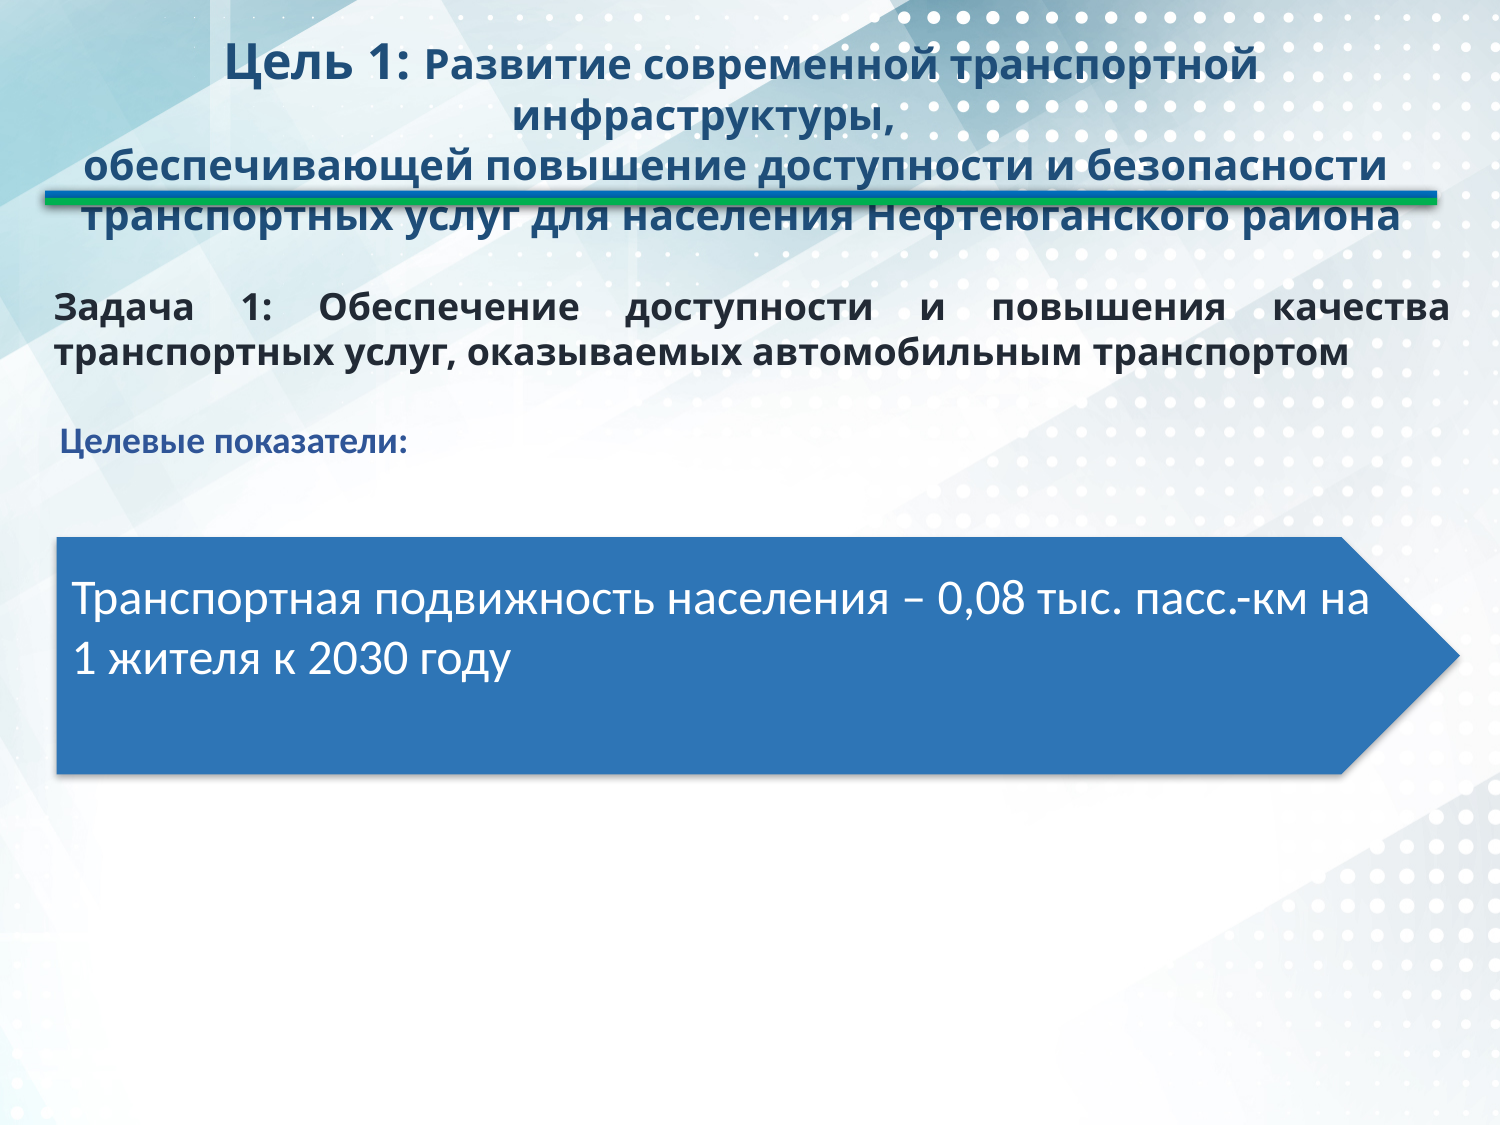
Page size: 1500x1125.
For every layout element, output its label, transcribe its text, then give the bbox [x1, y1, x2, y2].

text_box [514, 603, 949, 664]
picture [0, 0, 1500, 1125]
text_box Целевые показатели: [44, 408, 1460, 469]
text_box Задача 1: Обеспечение доступности и повышения качества транспортных услуг, оказываемых автомобильным транспортом [38, 275, 1467, 381]
text_box Цель 1: Развитие современной транспортной инфраструктуры, обеспечивающей повышение доступности и безопасности транспортных услуг для населения Нефтеюганского района [22, 21, 1460, 307]
text_box Транспортная подвижность населения – 0,08 тыс. пасс.-км на 1 жителя к 2030 году [55, 535, 1463, 776]
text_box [44, 190, 1438, 206]
